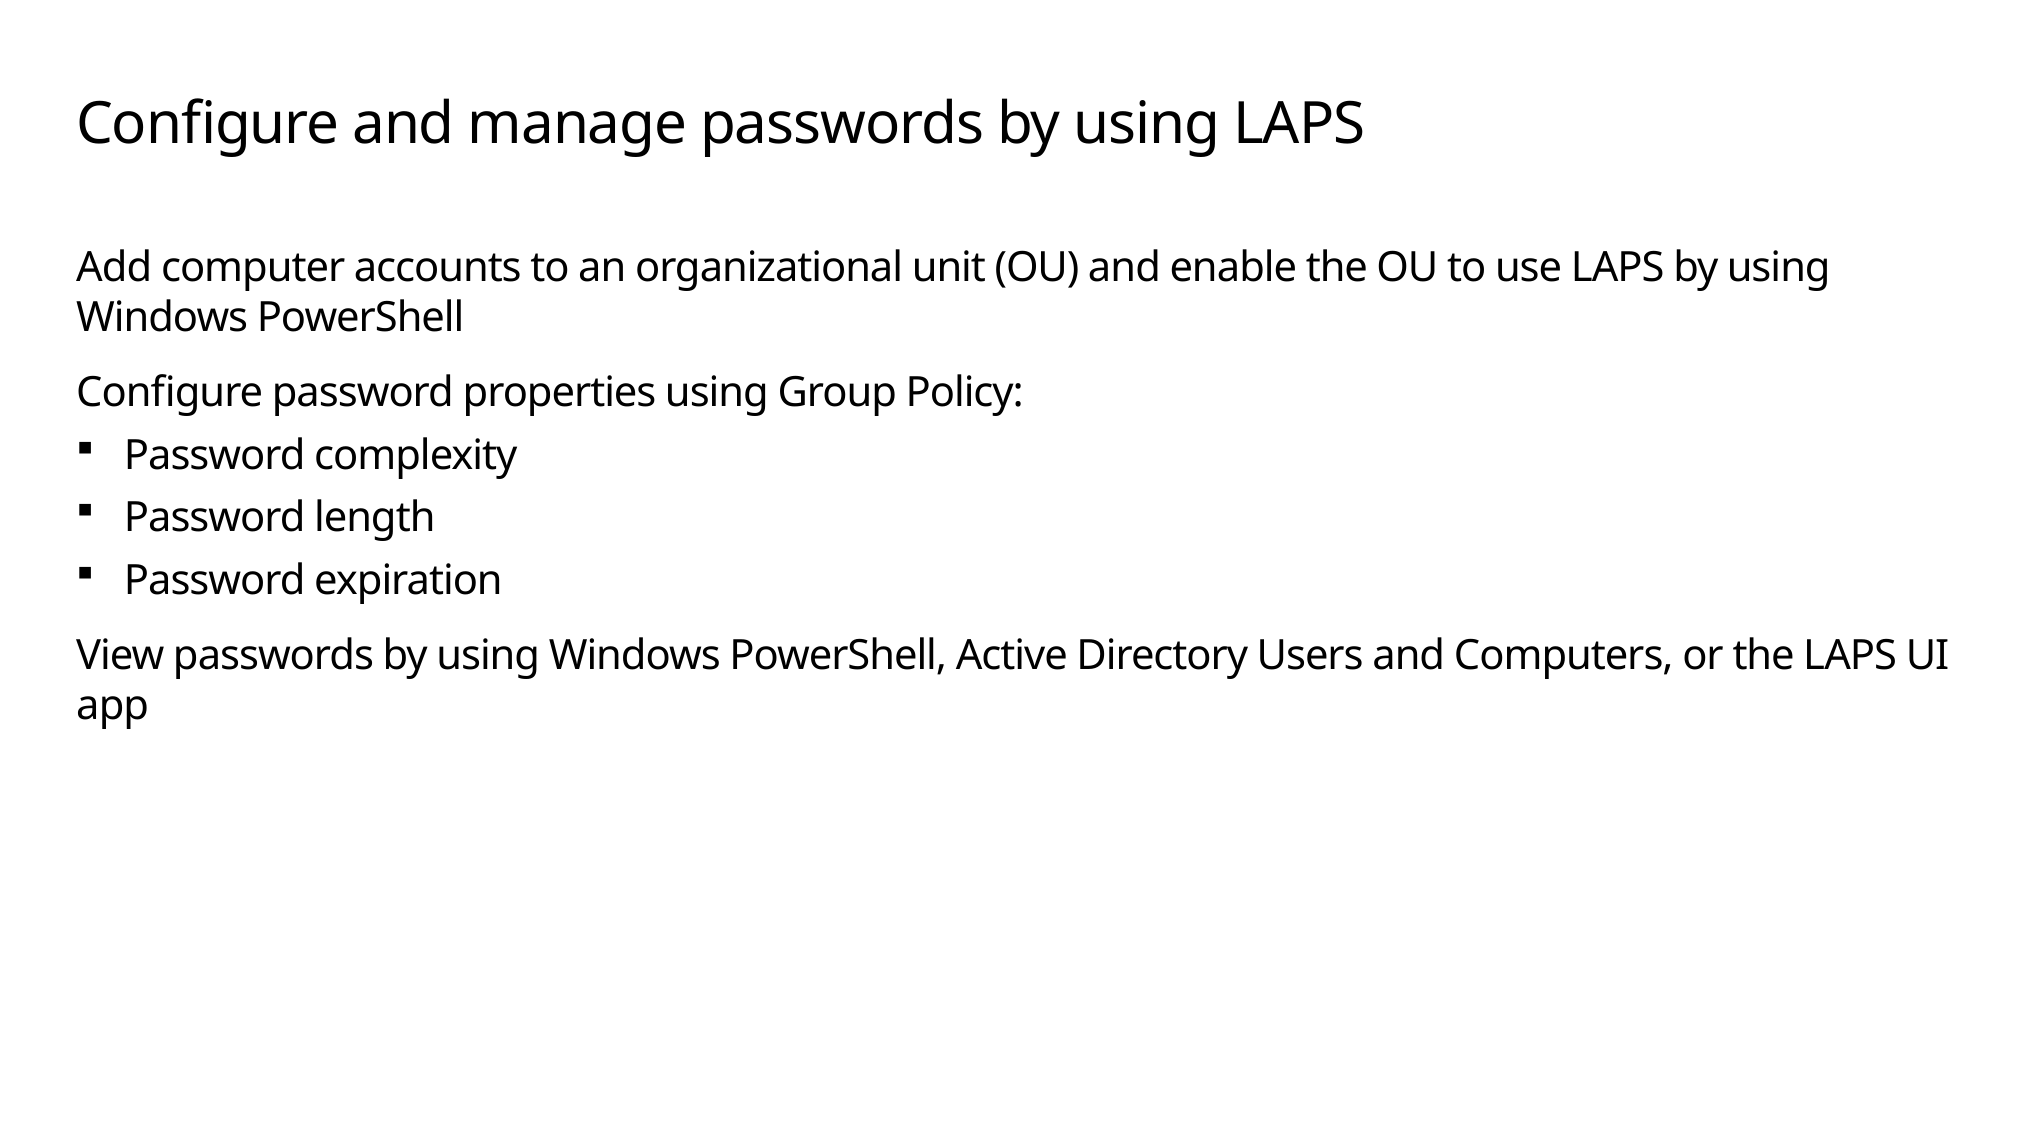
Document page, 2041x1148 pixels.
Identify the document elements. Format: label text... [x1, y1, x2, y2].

list Add computer accounts to an organizational unit (OU) and enable the OU to use LAPS by using Windows PowerShell Configure password properties using Group Policy: Password complexity Password length Password expiration View passwords by using Windows PowerShell, Active Directory Users and Computers, or the LAPS UI app [76, 240, 1970, 1074]
title Configure and manage passwords by using LAPS [76, 93, 1968, 161]
